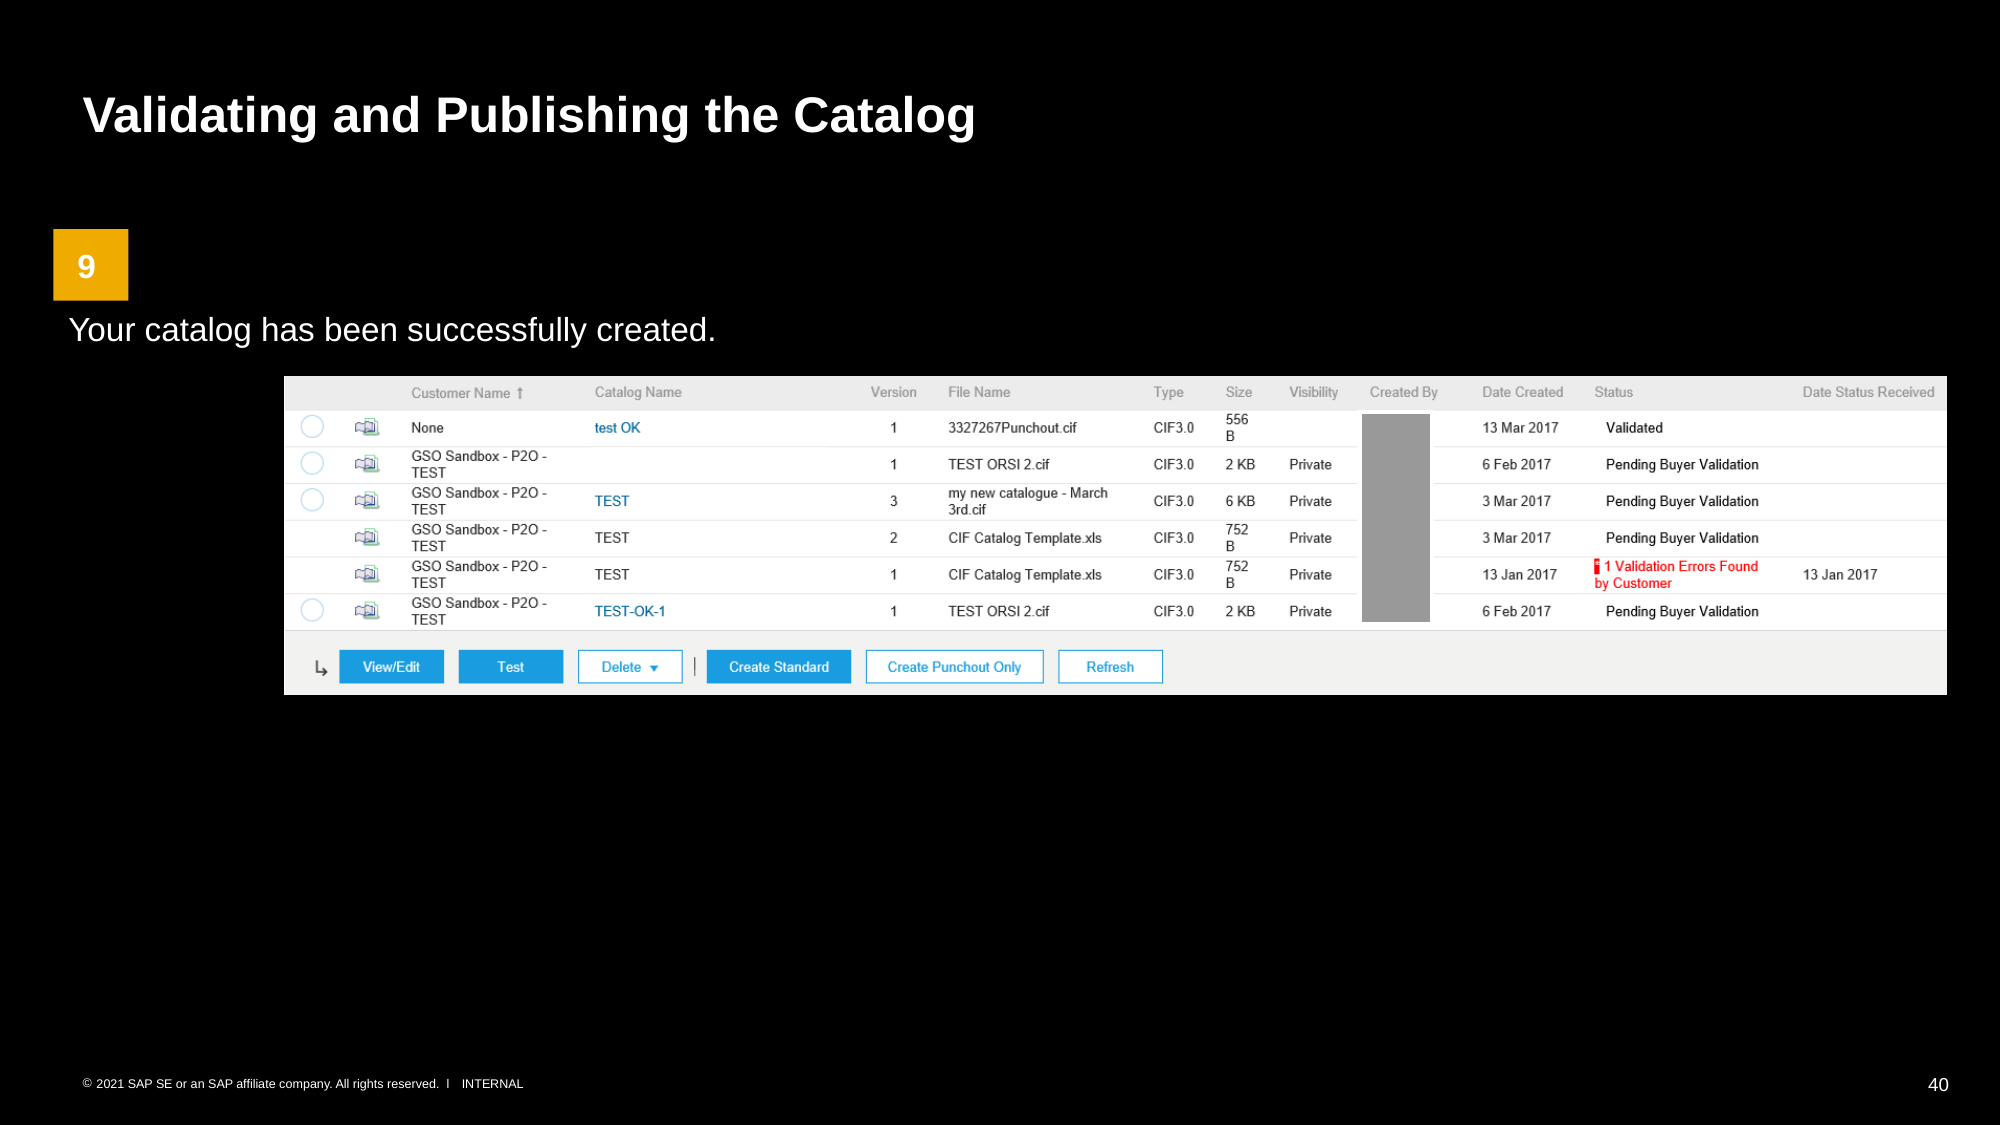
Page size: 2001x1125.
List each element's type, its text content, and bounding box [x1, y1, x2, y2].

text_box Your catalog has been successfully created. [53, 300, 1445, 536]
text_box 9 [53, 229, 129, 300]
title Validating and Publishing the Catalog [82, 82, 1918, 144]
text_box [283, 375, 1948, 695]
